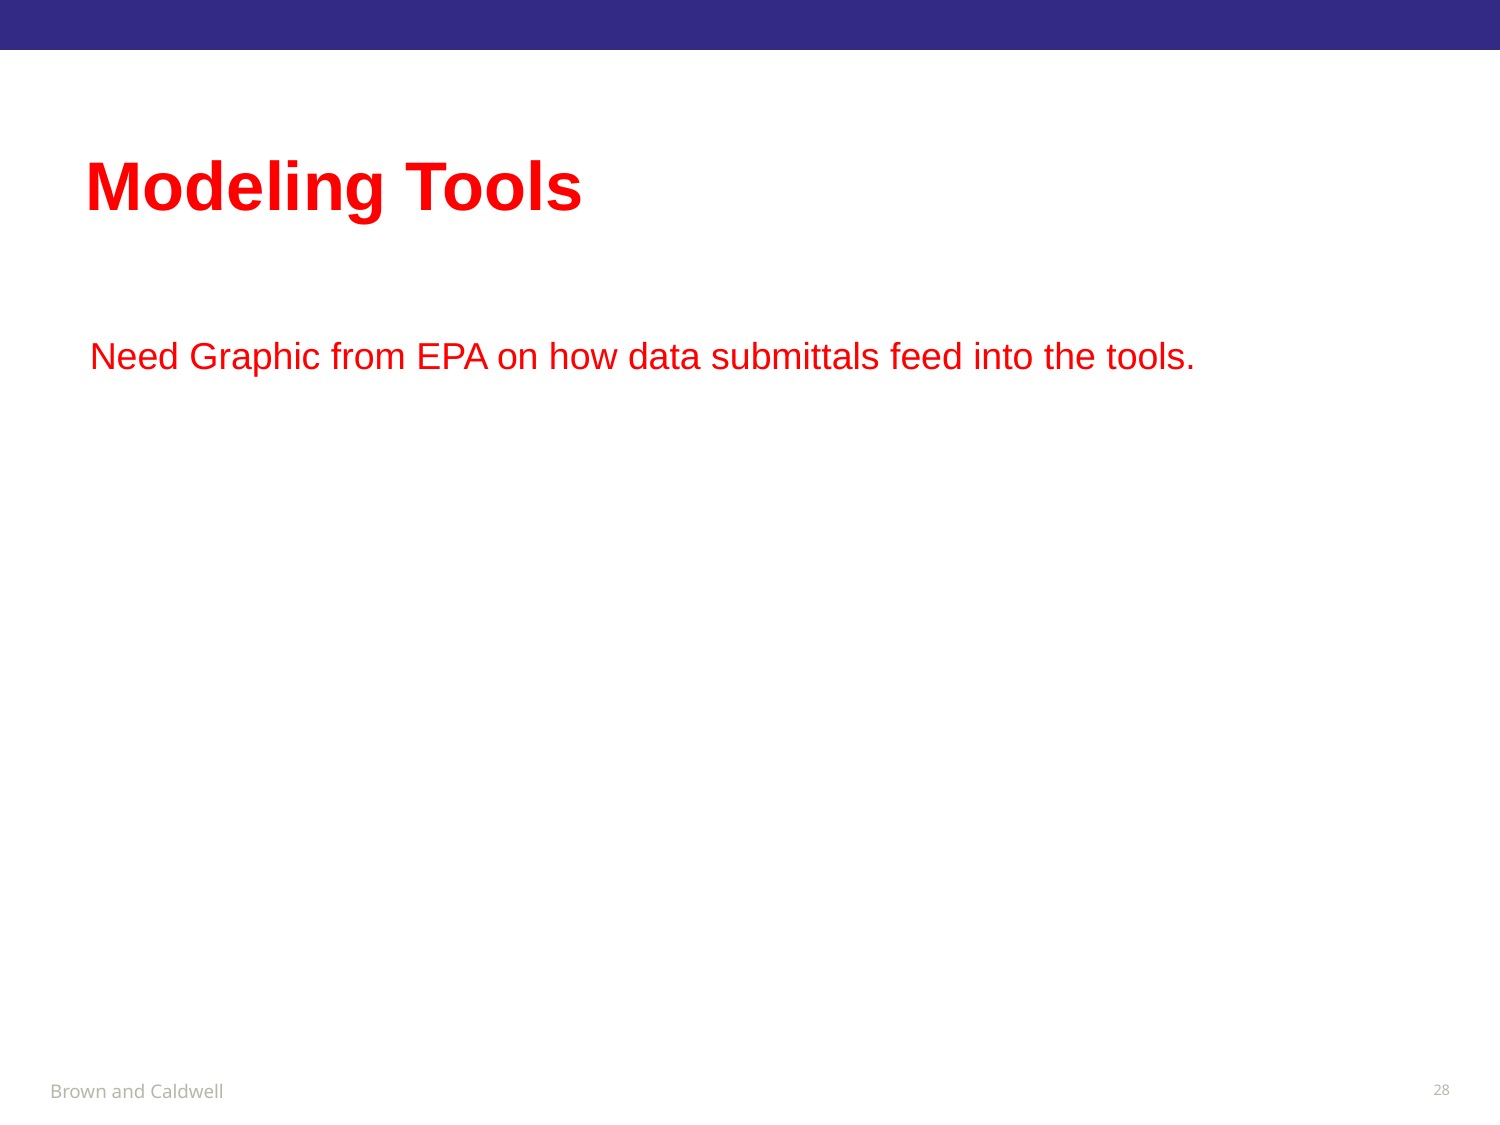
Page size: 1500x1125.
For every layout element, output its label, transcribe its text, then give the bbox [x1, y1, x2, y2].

slide_number 28 [1387, 1072, 1450, 1110]
footer Brown and Caldwell [50, 1074, 1375, 1110]
list Modeling Tools [85, 149, 1500, 226]
text_box Need Graphic from EPA on how data submittals feed into the tools. [75, 324, 1225, 385]
